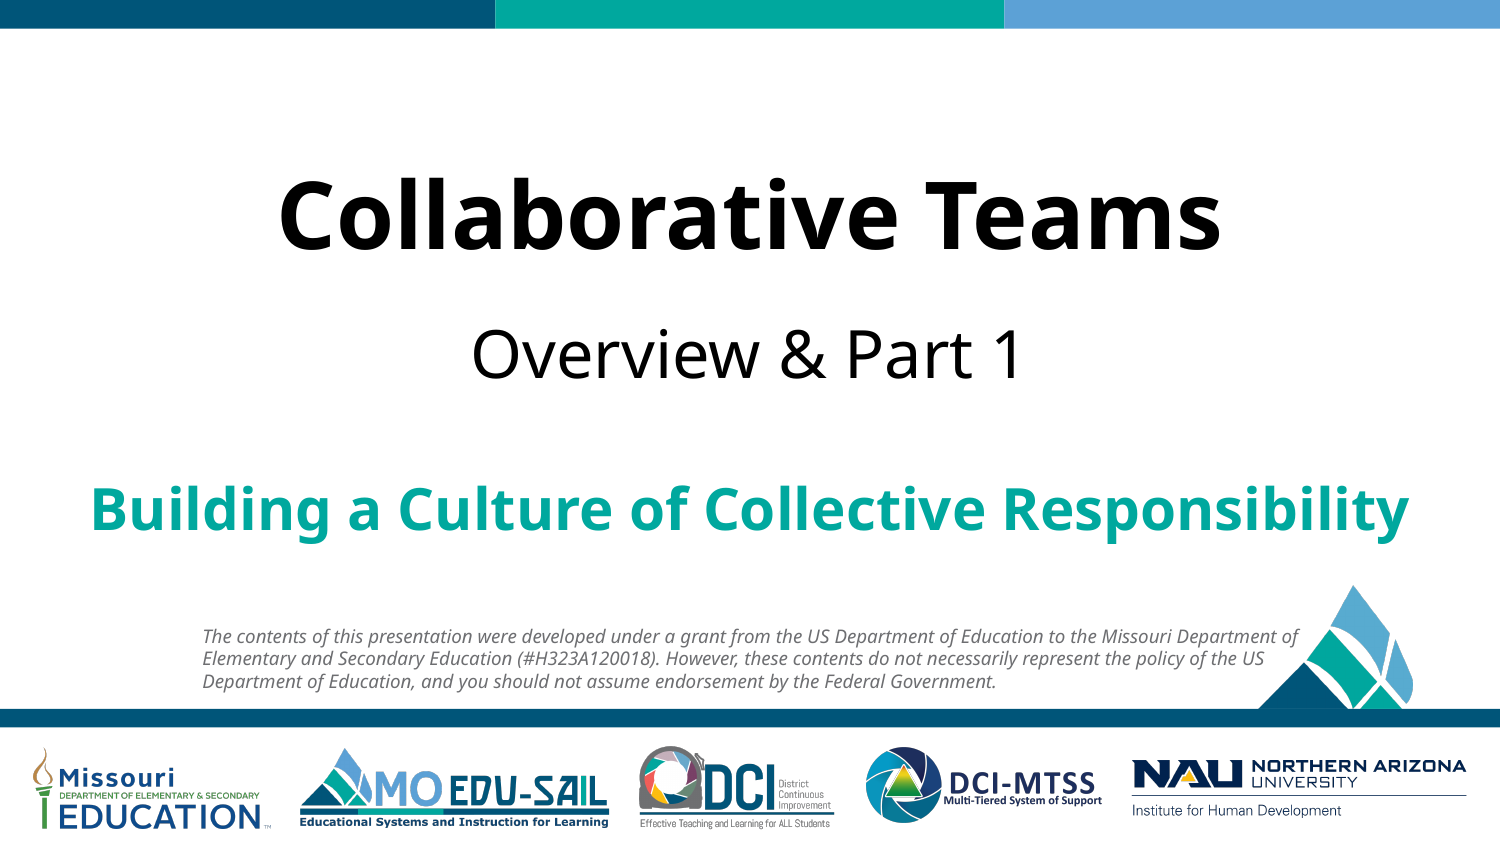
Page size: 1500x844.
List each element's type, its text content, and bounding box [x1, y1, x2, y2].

title Collaborative Teams [51, 122, 1449, 284]
picture [866, 795, 894, 823]
picture [33, 747, 271, 829]
picture [299, 748, 610, 828]
picture [1131, 760, 1467, 818]
picture [639, 746, 837, 830]
picture [866, 747, 1102, 823]
picture [1258, 585, 1413, 708]
subtitle Overview & Part 1 Building a Culture of Collective Responsibility [51, 296, 1449, 576]
